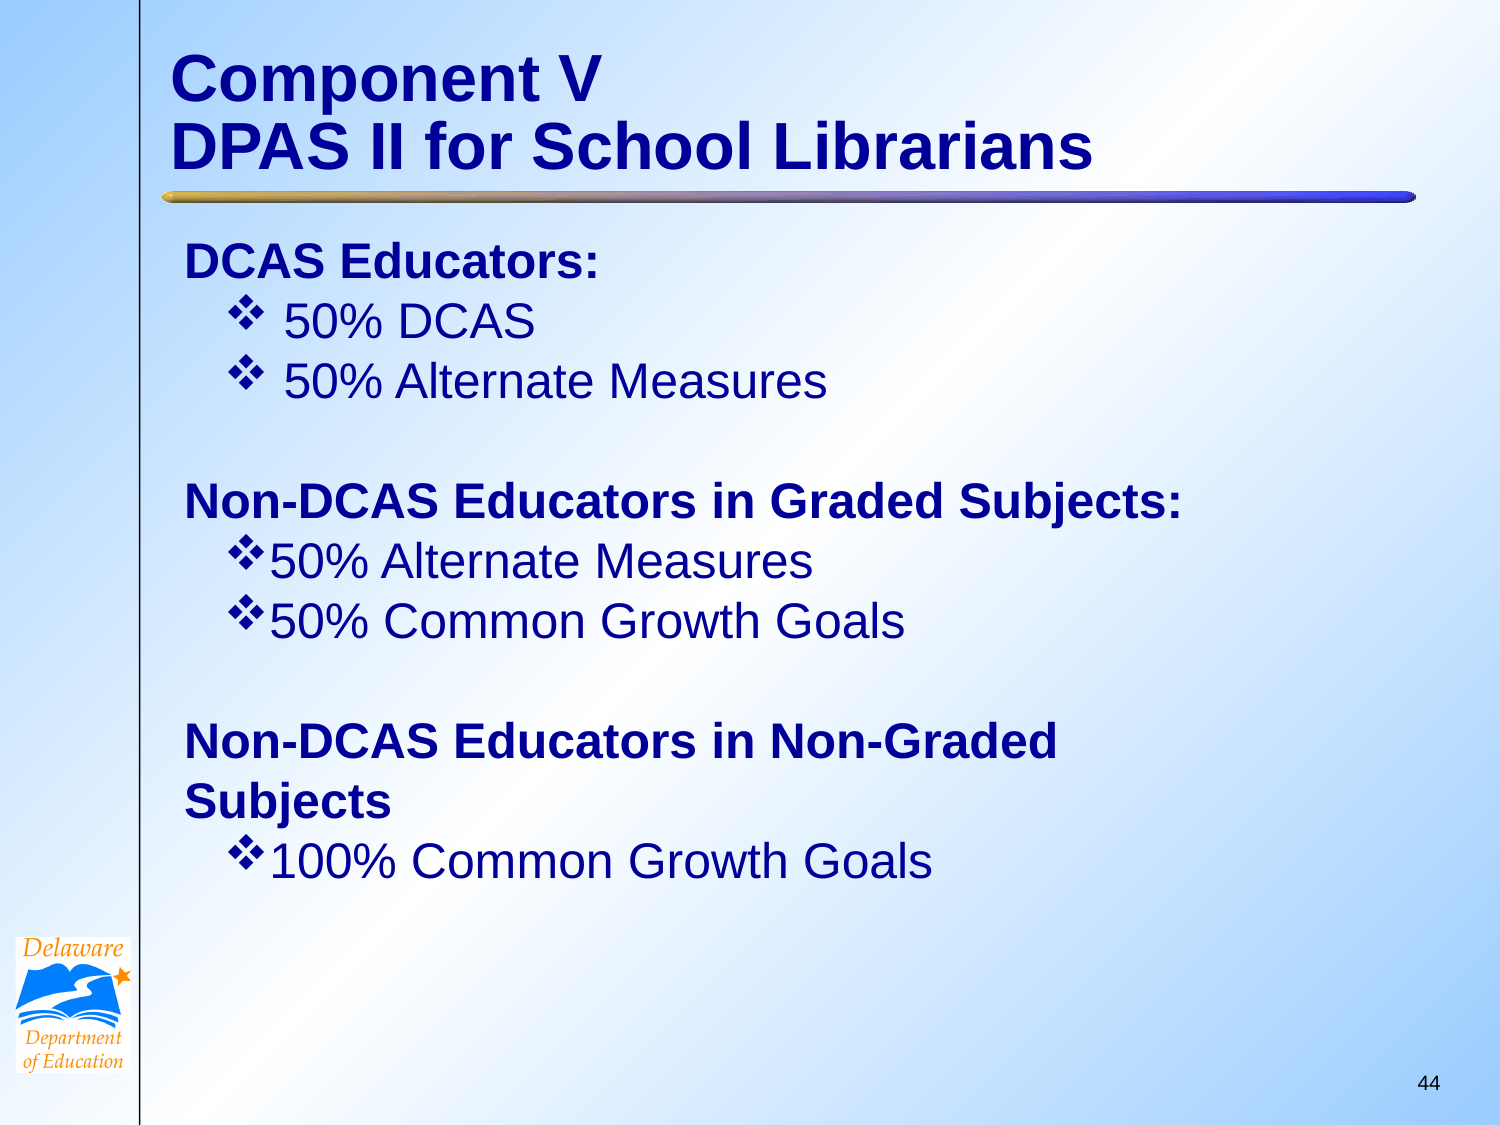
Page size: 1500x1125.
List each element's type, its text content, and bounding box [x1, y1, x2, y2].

picture [15, 937, 131, 1073]
picture [152, 189, 1425, 204]
text_box DCAS Educators: 50% DCAS 50% Alternate Measures Non-DCAS Educators in Graded Subjects: 50% Alternate Measures 50% Common Growth Goals Non-DCAS Educators in Non-Graded Subjects 100% Common Growth Goals [169, 221, 1296, 897]
title Component V DPAS II for School Librarians [162, 27, 1453, 191]
slide_number 43 [1142, 1054, 1456, 1110]
